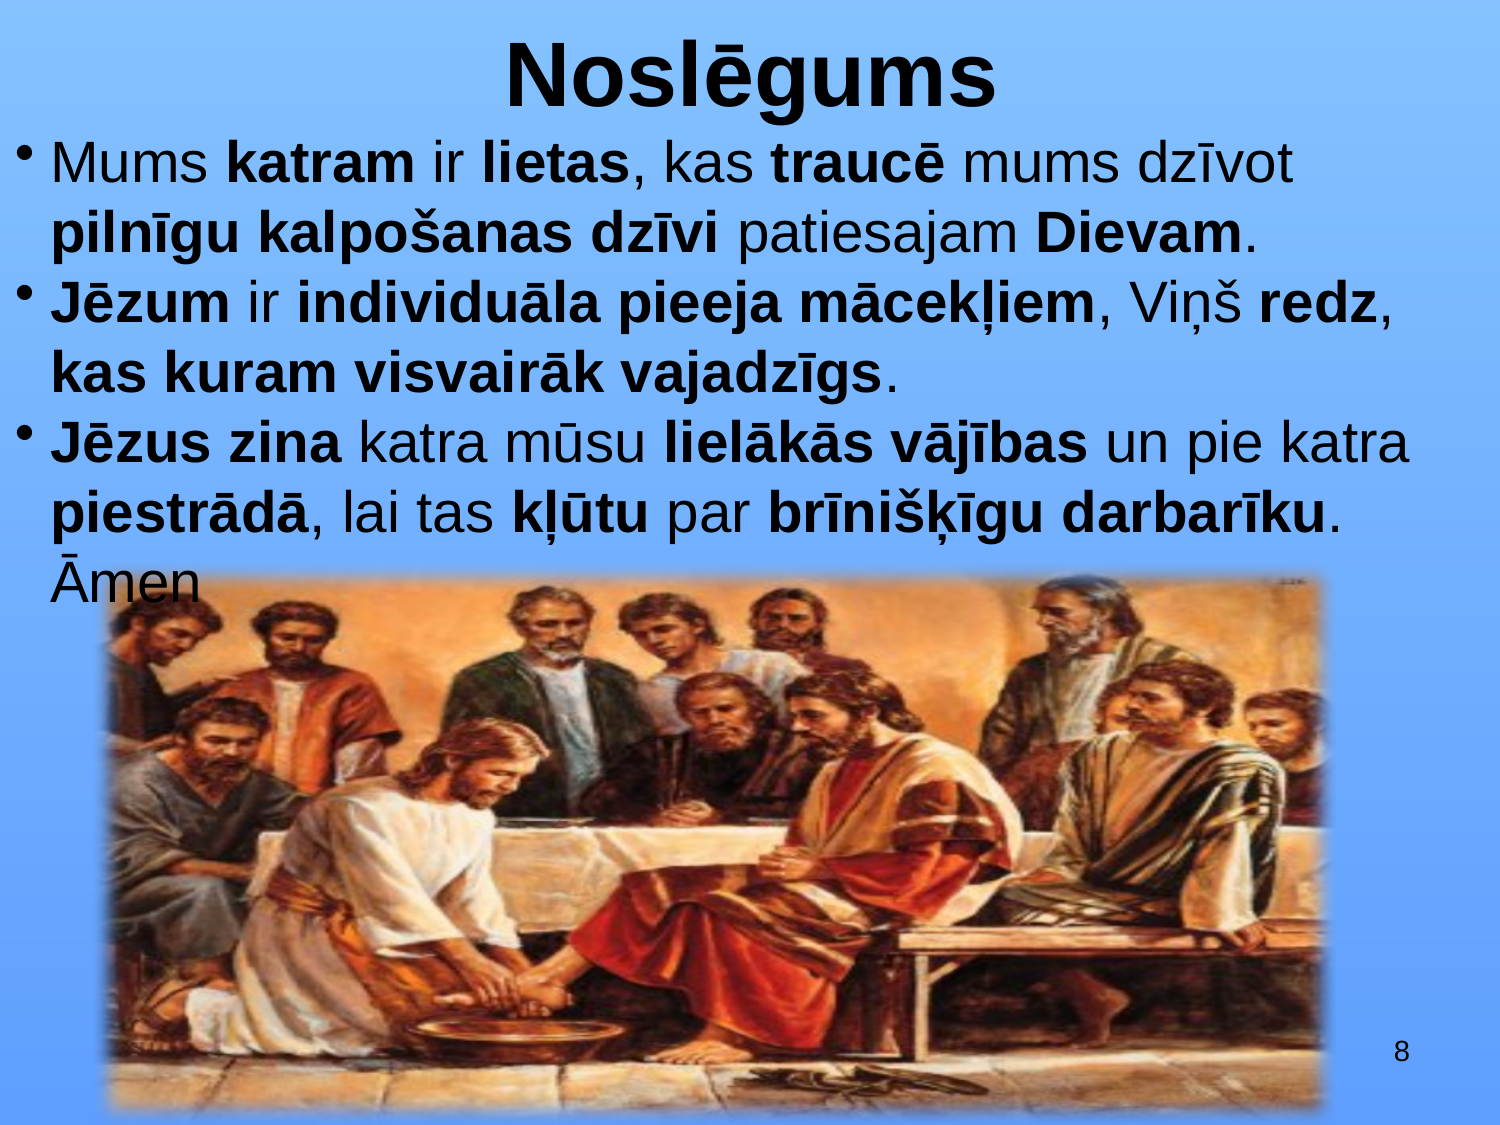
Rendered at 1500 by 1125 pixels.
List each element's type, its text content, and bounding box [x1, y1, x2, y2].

title Noslēgums [76, 0, 1428, 117]
slide_number 8 [1340, 1024, 1426, 1103]
text_box Mums katram ir lietas, kas traucē mums dzīvot pilnīgu kalpošanas dzīvi patiesajam Dievam. Jēzum ir individuāla pieeja mācekļiem, Viņš redz, kas kuram visvairāk vajadzīgs. Jēzus zina katra mūsu lielākās vājības un pie katra piestrādā, lai tas kļūtu par brīnišķīgu darbarīku. Āmen [0, 117, 1500, 622]
picture [93, 562, 1337, 1125]
